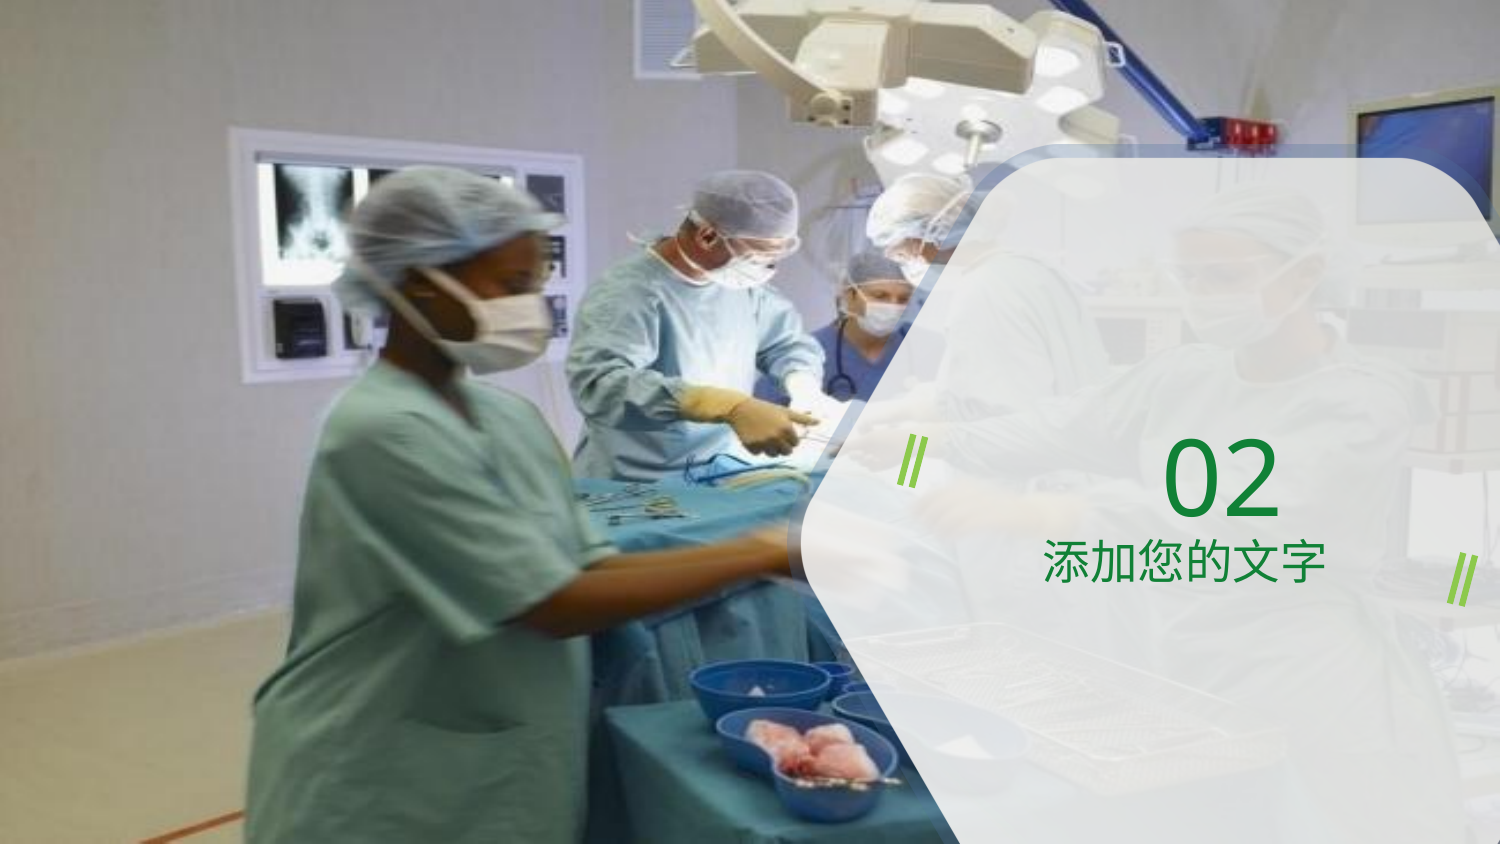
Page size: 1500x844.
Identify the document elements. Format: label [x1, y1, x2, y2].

text_box [1449, 552, 1476, 607]
picture [787, 144, 1500, 844]
text_box [0, 0, 1500, 844]
text_box [899, 434, 926, 488]
